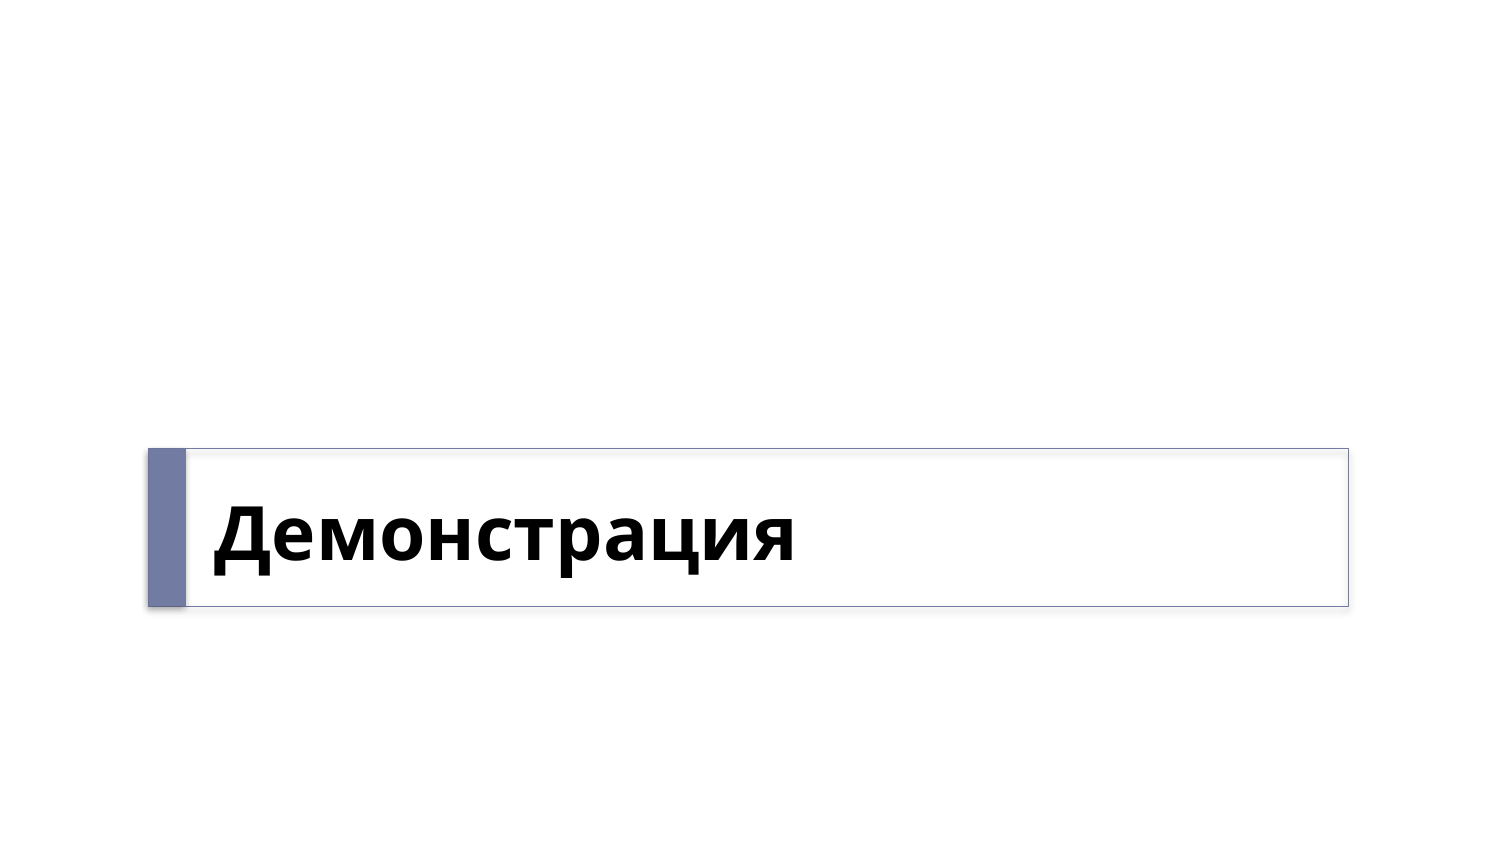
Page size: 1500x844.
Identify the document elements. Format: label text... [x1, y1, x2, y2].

title Демонстрация [200, 478, 1320, 600]
